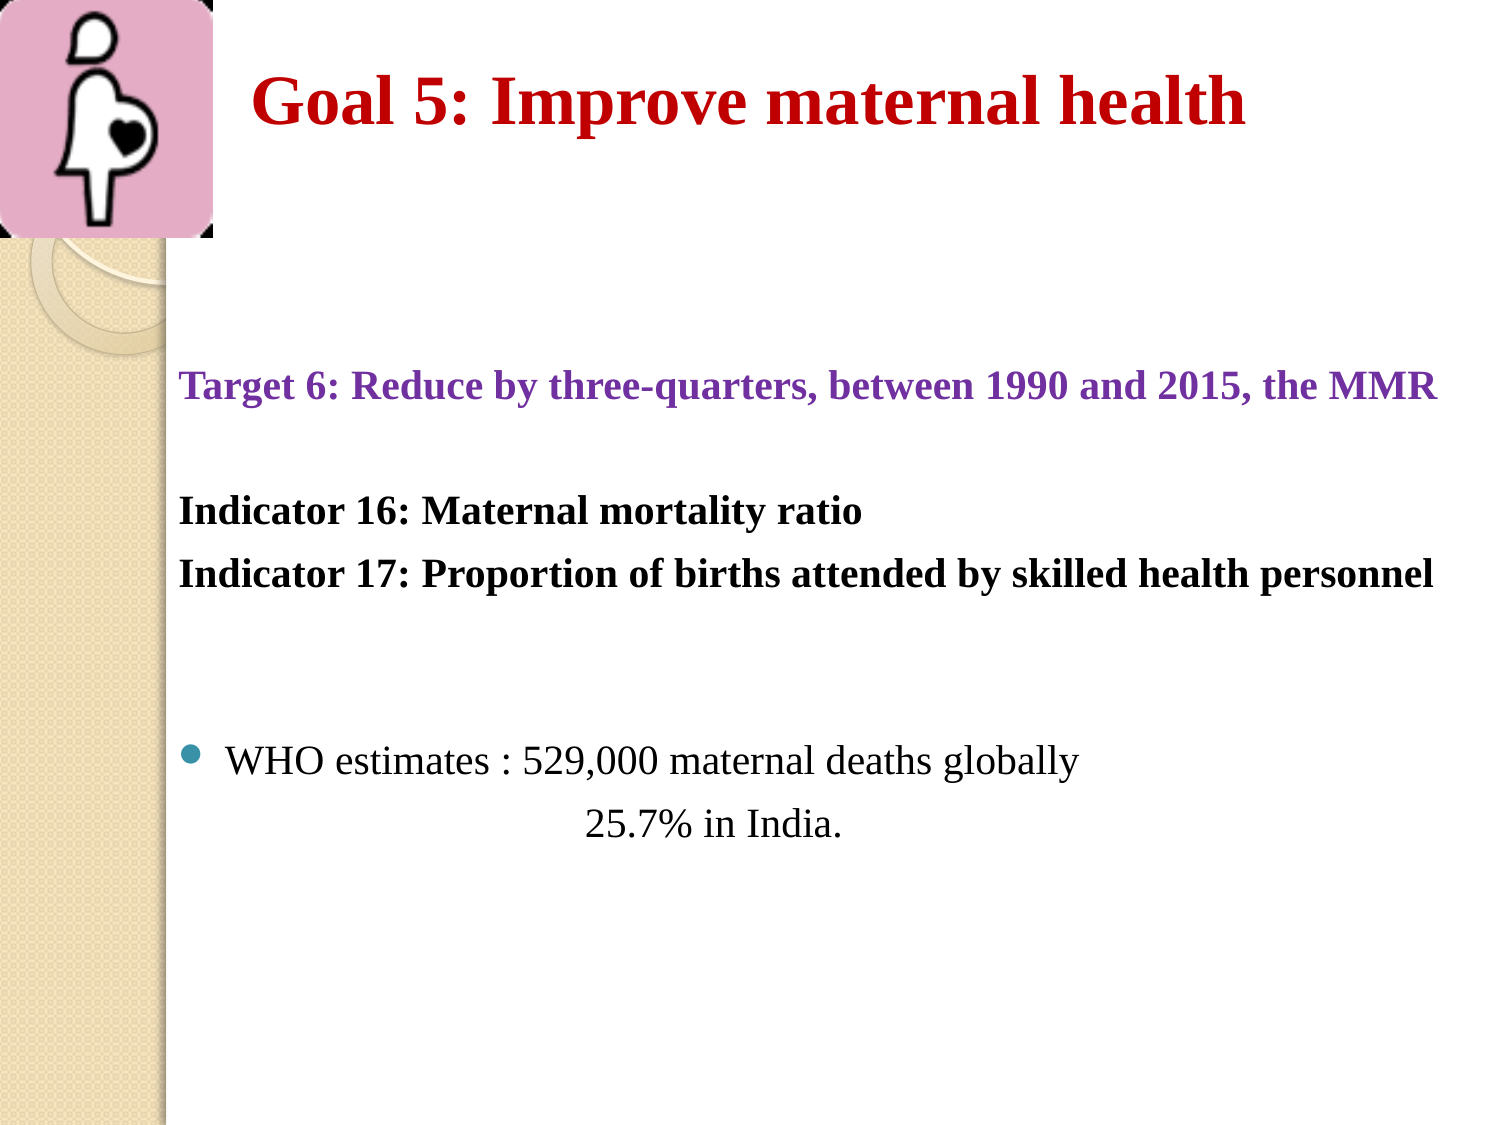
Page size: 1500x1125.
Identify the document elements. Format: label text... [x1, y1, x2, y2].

picture [0, 0, 213, 238]
title Goal 5: Improve maternal health [235, 45, 1466, 224]
list Target 6: Reduce by three-quarters, between 1990 and 2015, the MMR Indicator 16: Maternal mortality ratio Indicator 17: Proportion of births attended by skilled health personnel WHO estimates : 529,000 maternal deaths globally 25.7% in India. [150, 224, 1488, 1025]
